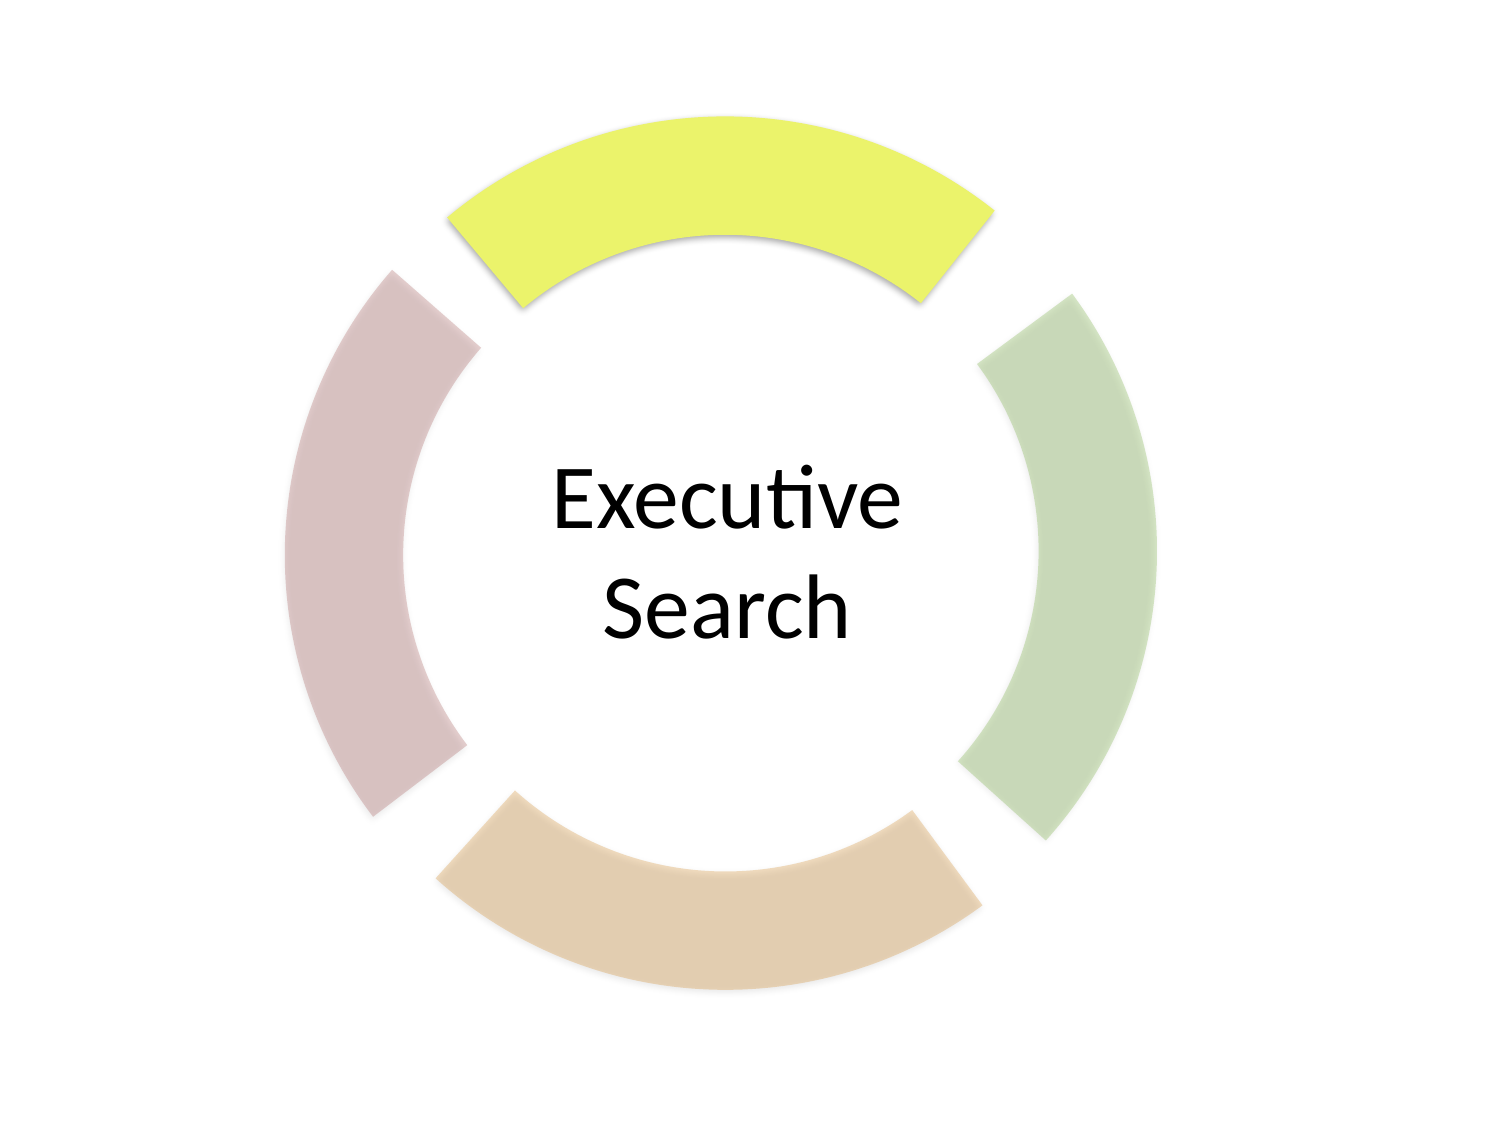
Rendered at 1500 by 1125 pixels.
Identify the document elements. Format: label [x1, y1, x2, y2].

text_box [286, 116, 1160, 992]
